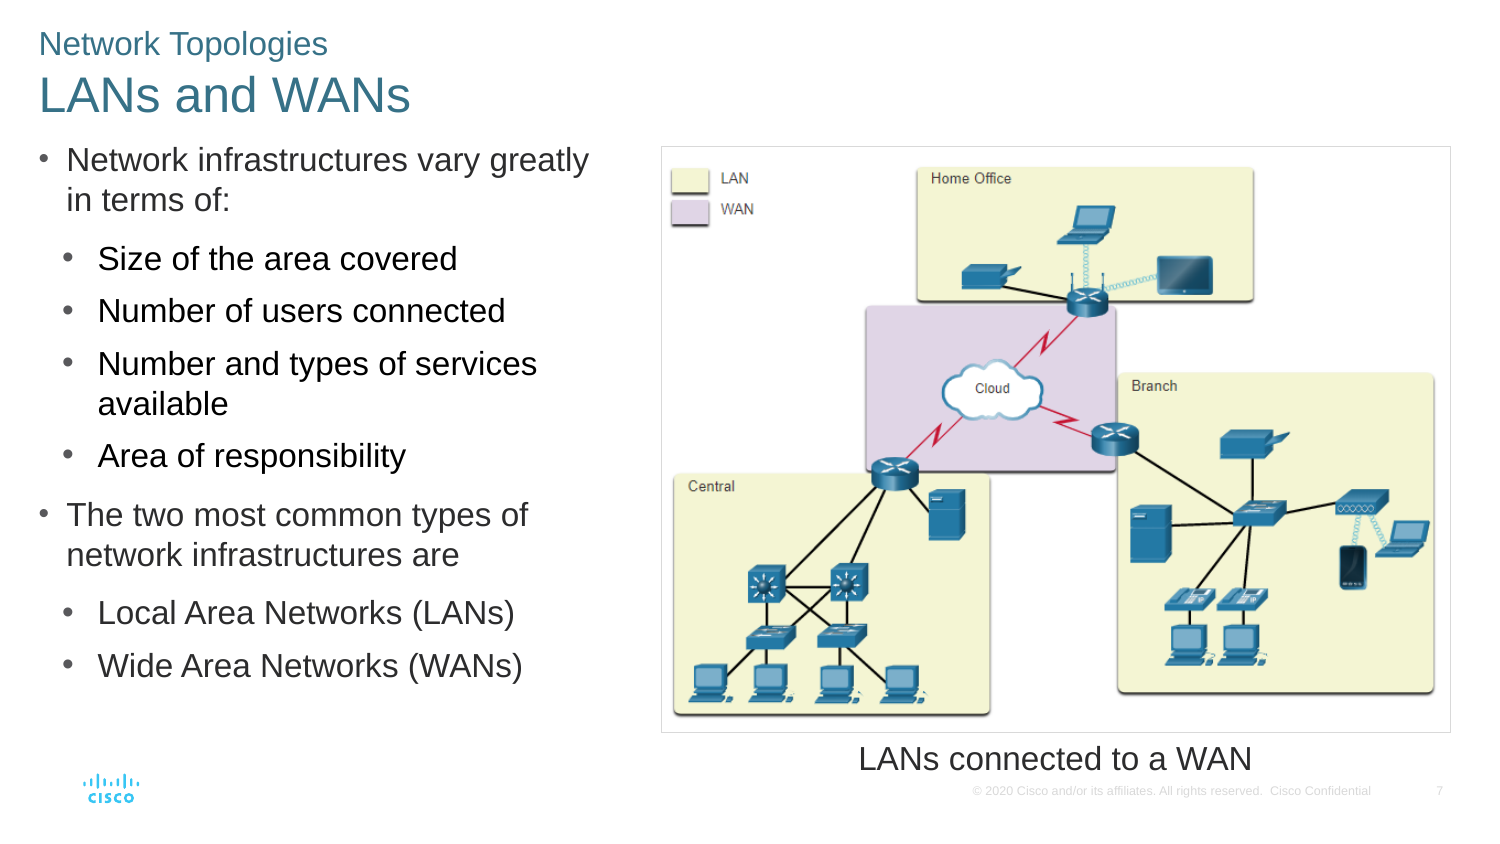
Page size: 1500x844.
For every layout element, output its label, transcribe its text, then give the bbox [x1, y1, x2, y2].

list Network infrastructures vary greatly in terms of: Size of the area covered Number of users connected Number and types of services available Area of responsibility The two most common types of network infrastructures are Local Area Networks (LANs) Wide Area Networks (WANs) [23, 131, 651, 724]
text_box LANs connected to a WAN [635, 729, 1477, 785]
text_box Network Topologies LANs and WANs [23, 10, 1500, 135]
picture [661, 146, 1451, 733]
